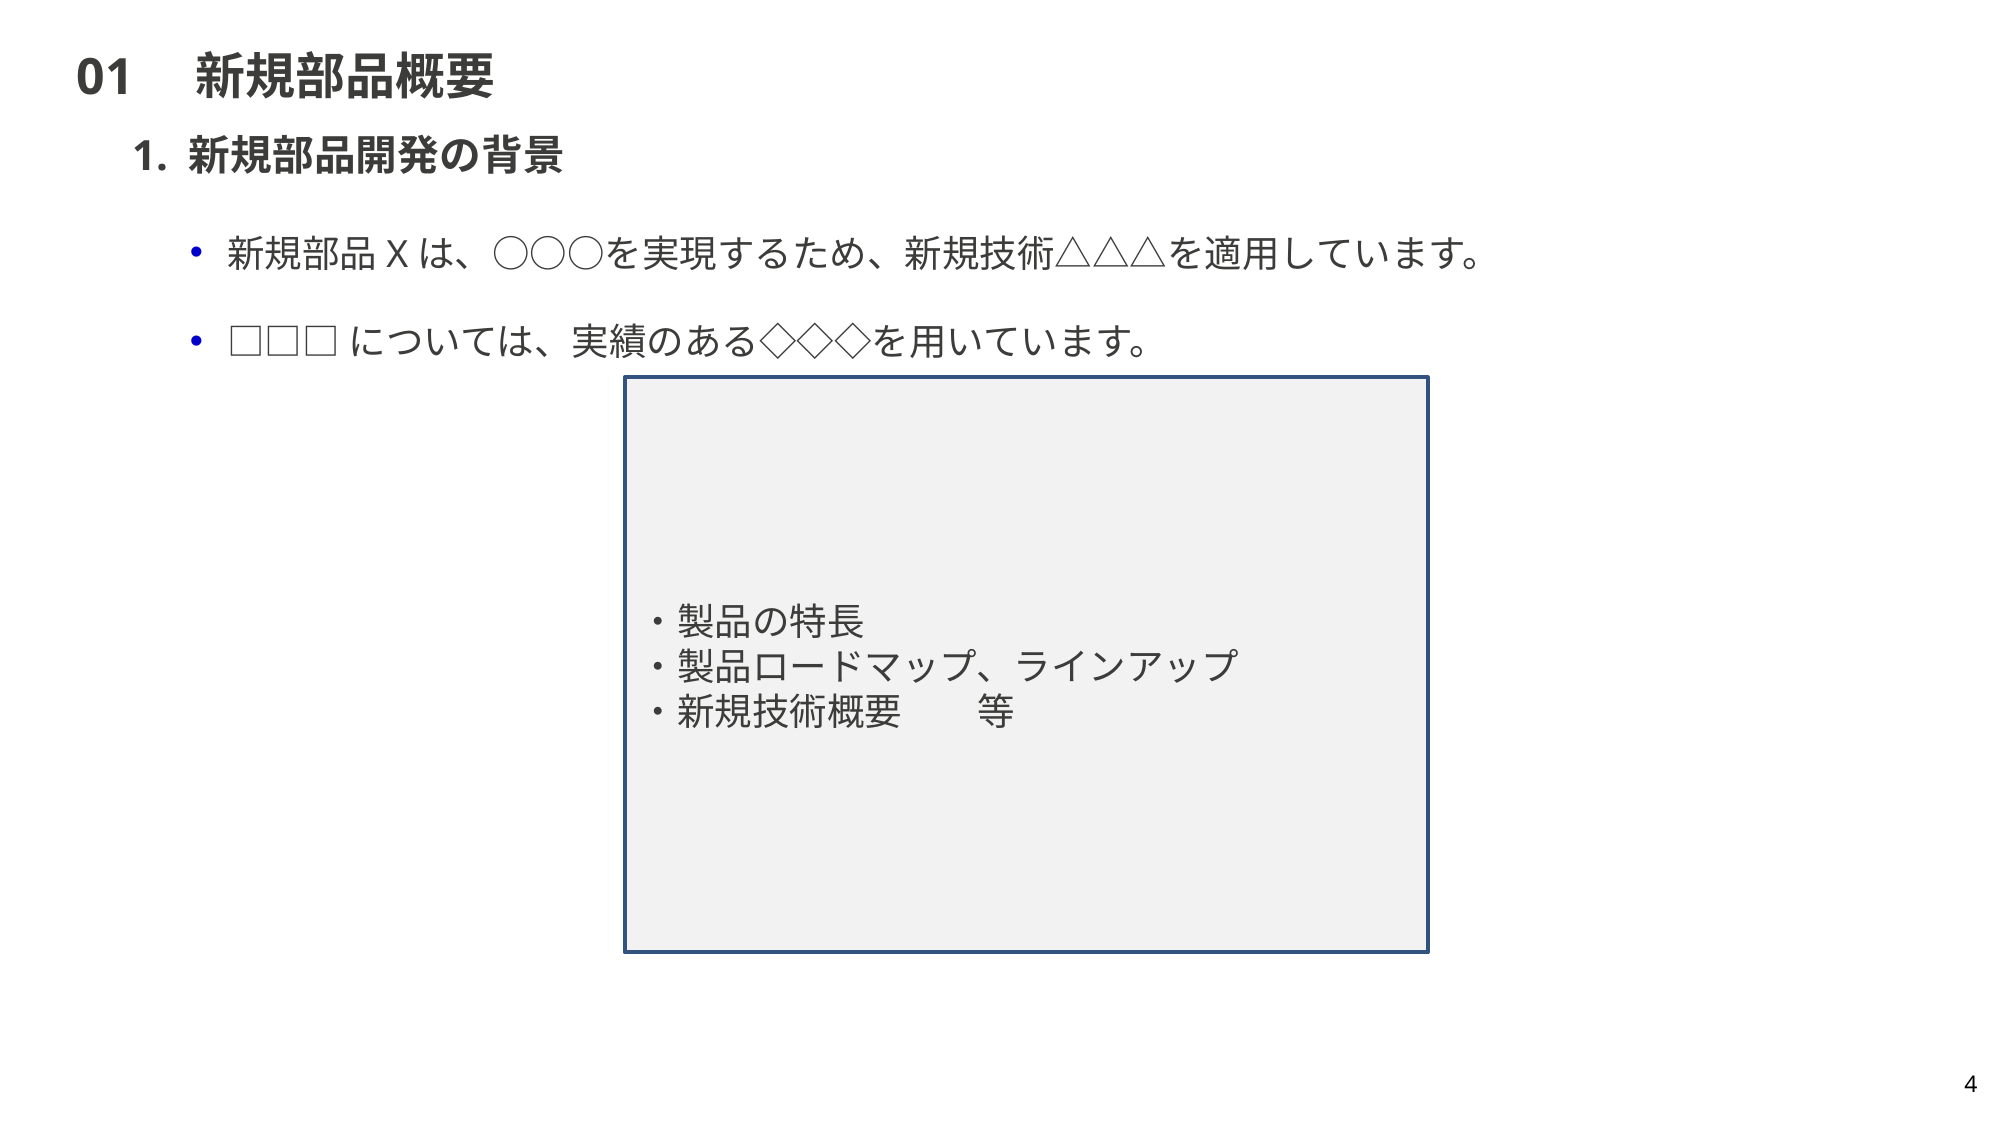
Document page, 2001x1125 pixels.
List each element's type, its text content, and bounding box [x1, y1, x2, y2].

text_box ・製品の特長 ・製品ロードマップ、ラインアップ ・新規技術概要 等 [623, 375, 1430, 954]
text_box 1. 新規部品開発の背景 [55, 122, 1532, 197]
title 01 新規部品概要 [0, 0, 1877, 123]
text_box 新規部品Xは、○○○を実現するため、新規技術△△△を適用しています。 □□□については、実績のある◇◇◇を用いています。 [175, 199, 1902, 355]
